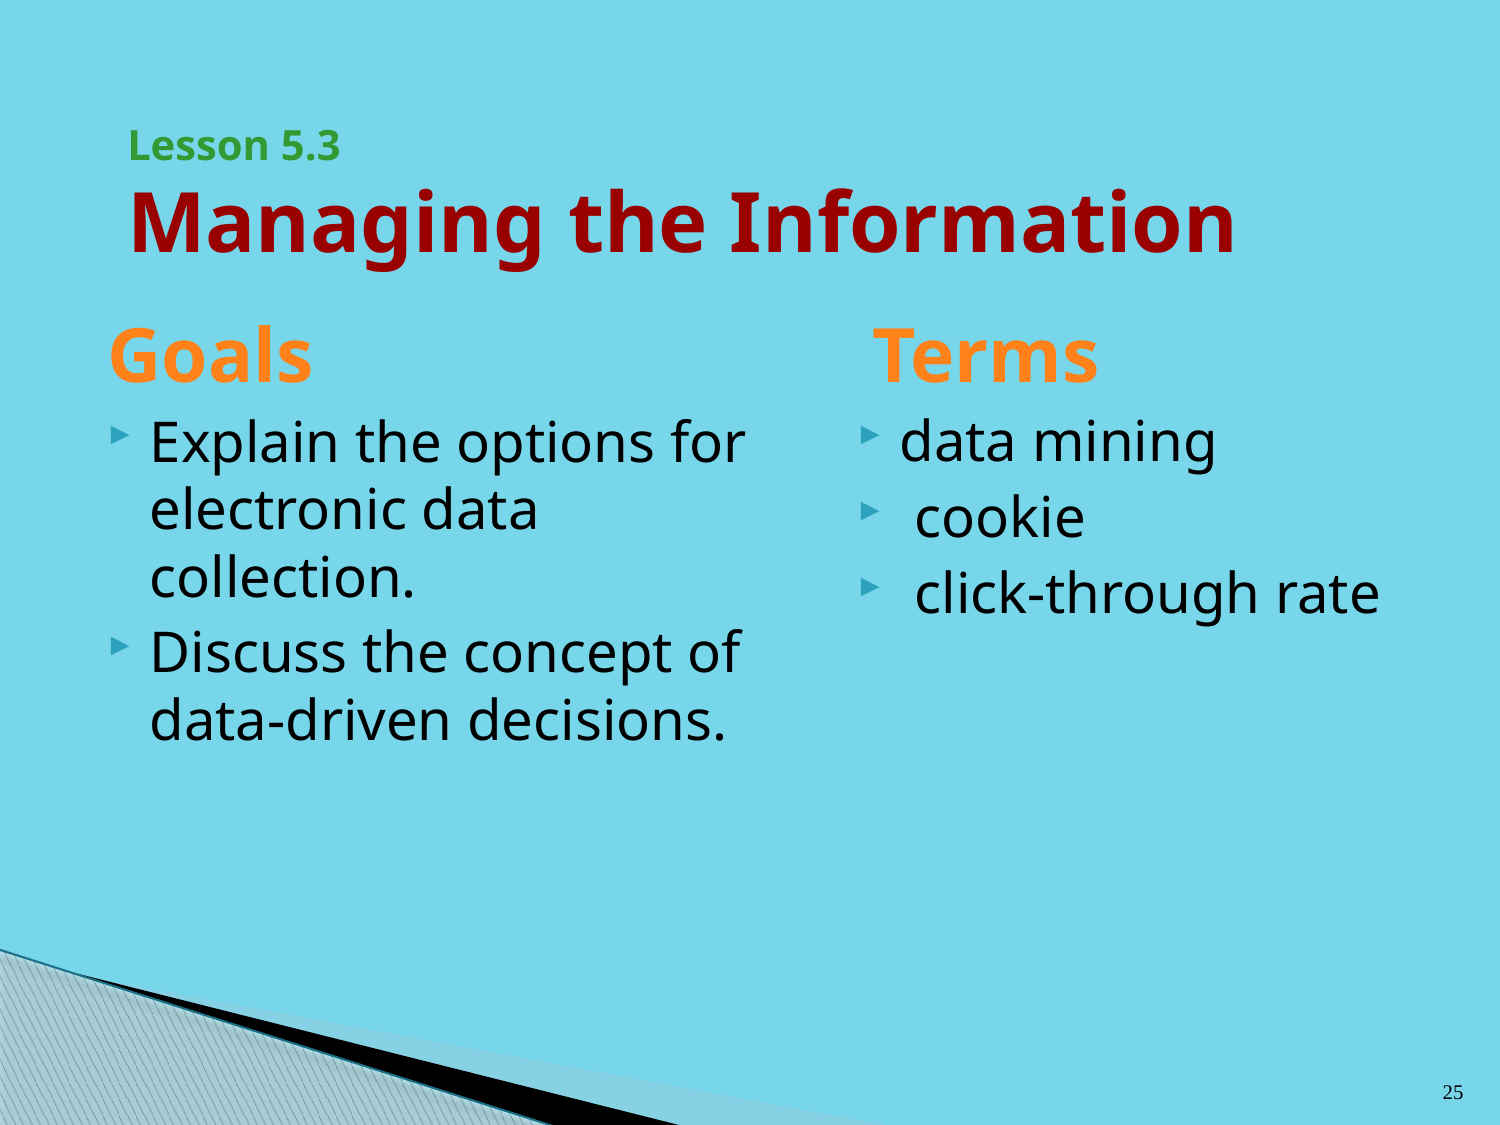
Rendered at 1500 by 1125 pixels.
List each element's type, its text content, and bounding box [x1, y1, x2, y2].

slide_number 25 [1418, 1051, 1479, 1112]
list Goals Explain the options for electronic data collection. Discuss the concept of data-driven decisions. [75, 299, 788, 986]
text_box Terms data mining cookie click-through rate [825, 299, 1450, 987]
title Lesson 5.3 Managing the Information [112, 99, 1463, 288]
